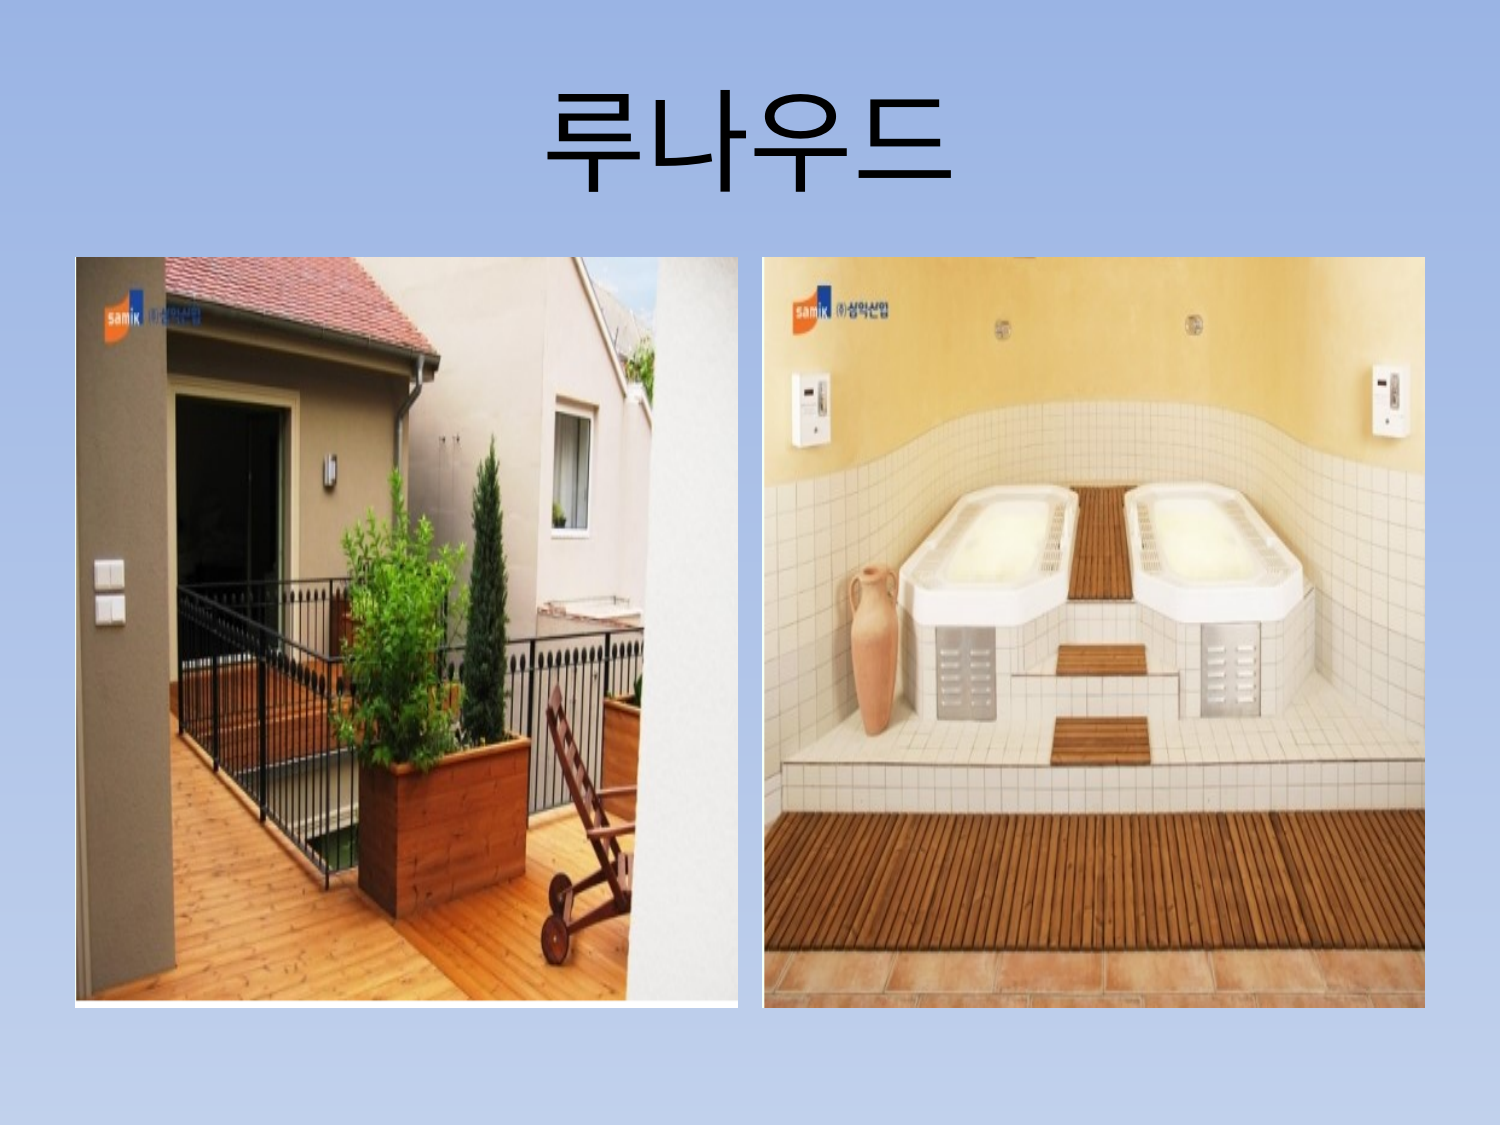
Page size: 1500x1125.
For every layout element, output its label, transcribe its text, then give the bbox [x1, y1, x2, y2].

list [762, 257, 1426, 1008]
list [74, 257, 738, 1008]
title 루나우드 [75, 45, 1425, 233]
